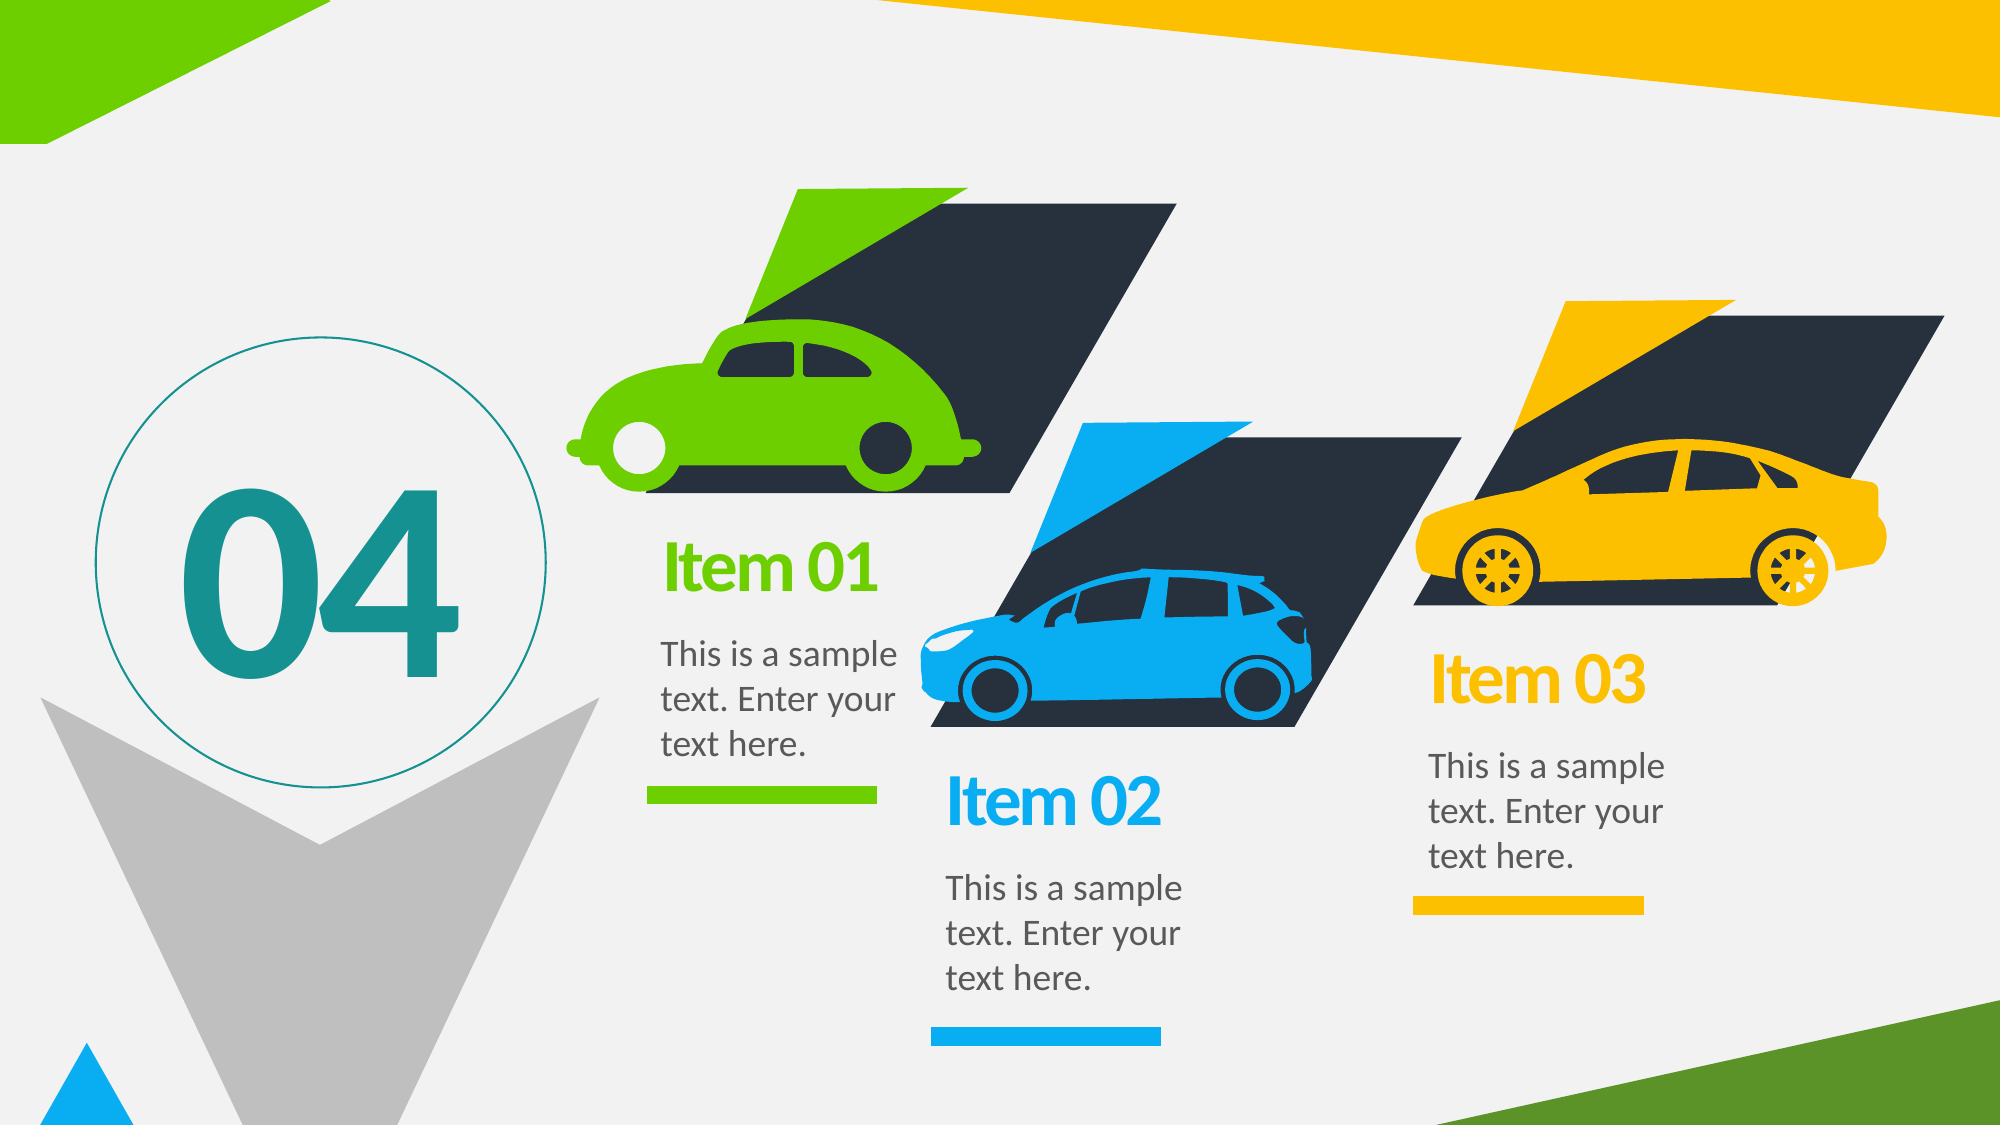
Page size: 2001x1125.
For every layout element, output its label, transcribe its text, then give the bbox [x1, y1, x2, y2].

text_box [94, 428, 139, 697]
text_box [1413, 620, 1722, 915]
text_box [1435, 999, 2000, 1125]
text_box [930, 742, 1239, 1046]
text_box [38, 694, 602, 1125]
text_box [503, 428, 547, 697]
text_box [920, 421, 1462, 727]
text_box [1413, 299, 1945, 607]
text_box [645, 508, 954, 805]
text_box 04 [139, 382, 503, 743]
text_box [184, 743, 457, 789]
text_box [566, 187, 1177, 494]
text_box [0, 0, 334, 145]
text_box [184, 336, 457, 382]
text_box [38, 1040, 135, 1125]
text_box [875, 0, 2000, 119]
